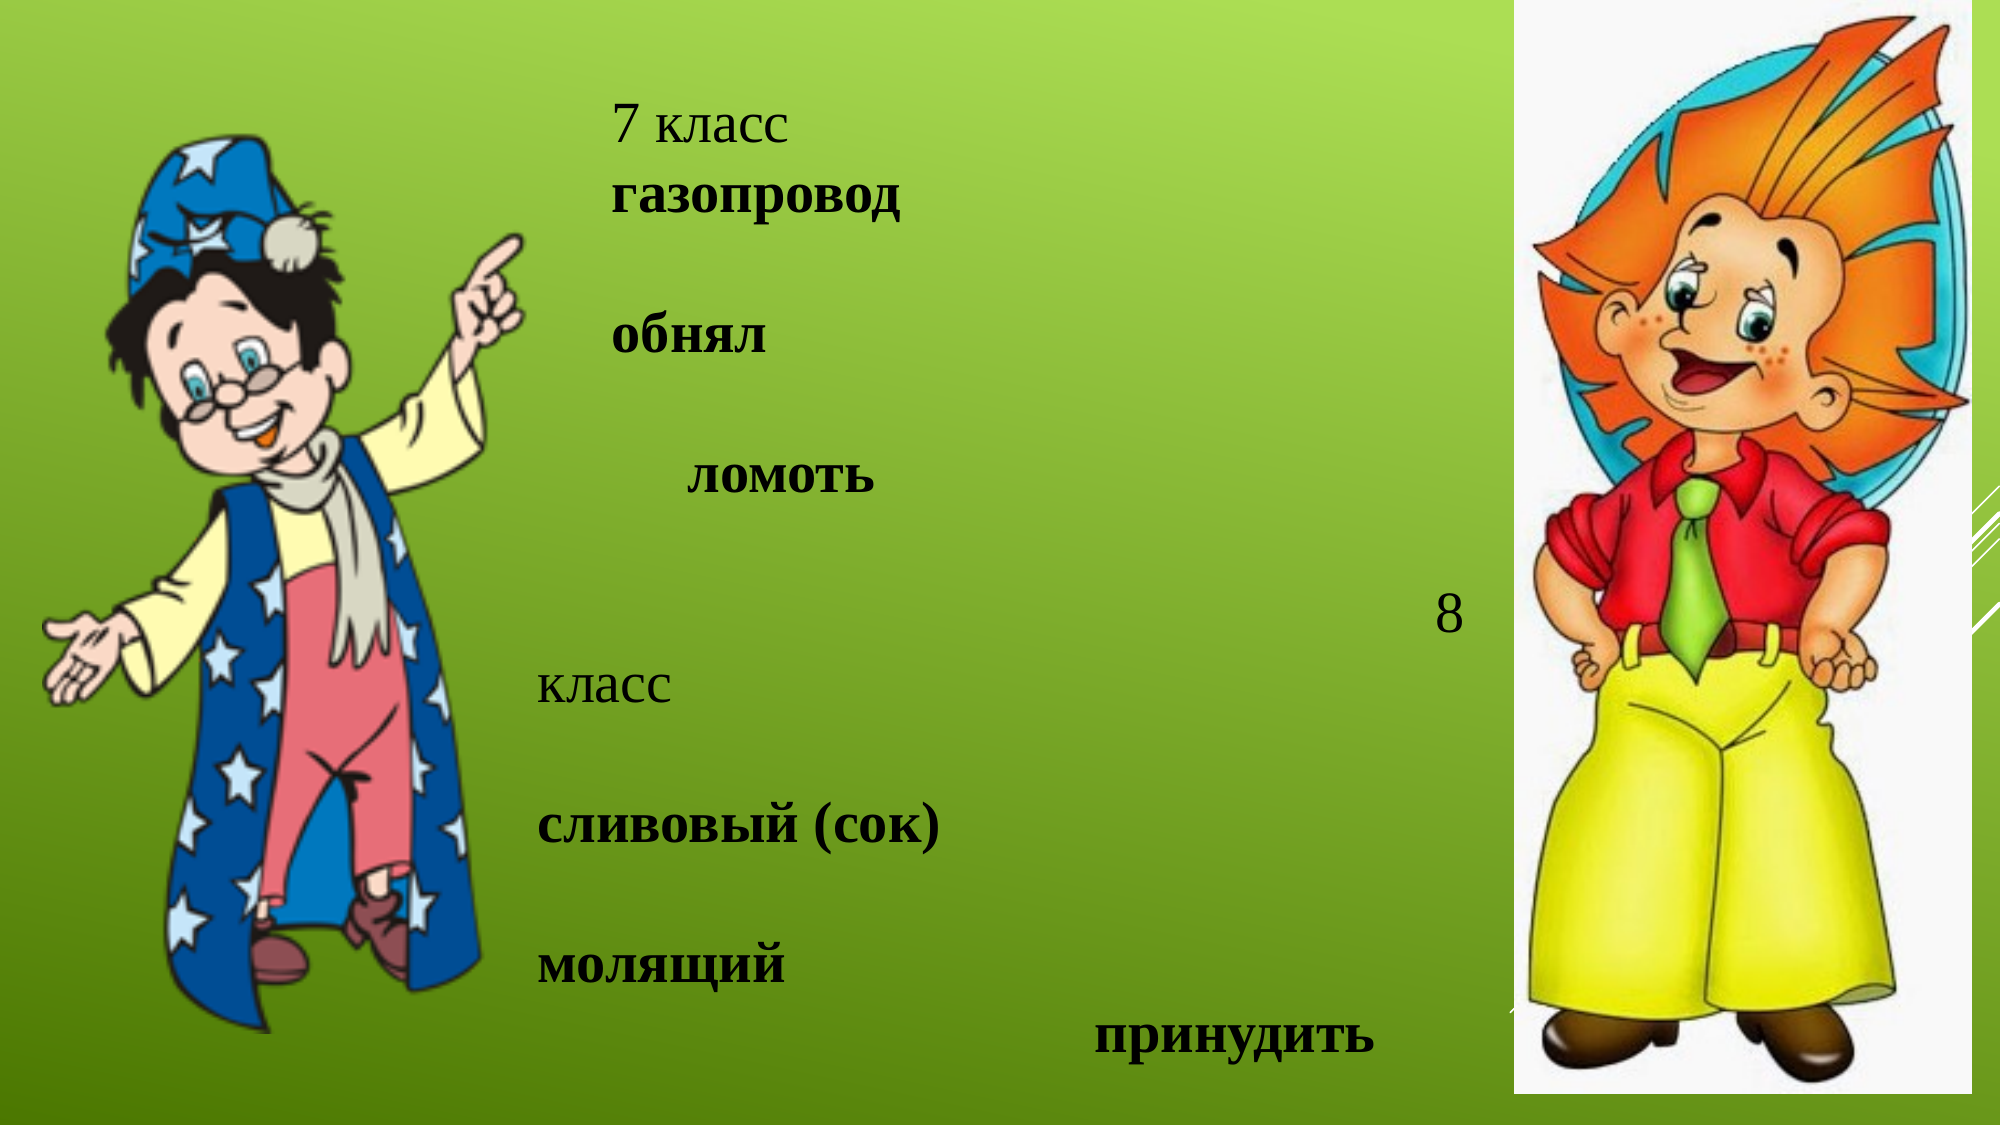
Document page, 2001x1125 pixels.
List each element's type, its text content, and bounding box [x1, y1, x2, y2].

picture [41, 113, 540, 1034]
text_box 7 класс газопровод обнял ломоть 8 класс сливовый (сок) молящий принудить 10 мизерный перчить феномен [523, 76, 1480, 1125]
picture [1514, 0, 1973, 1094]
